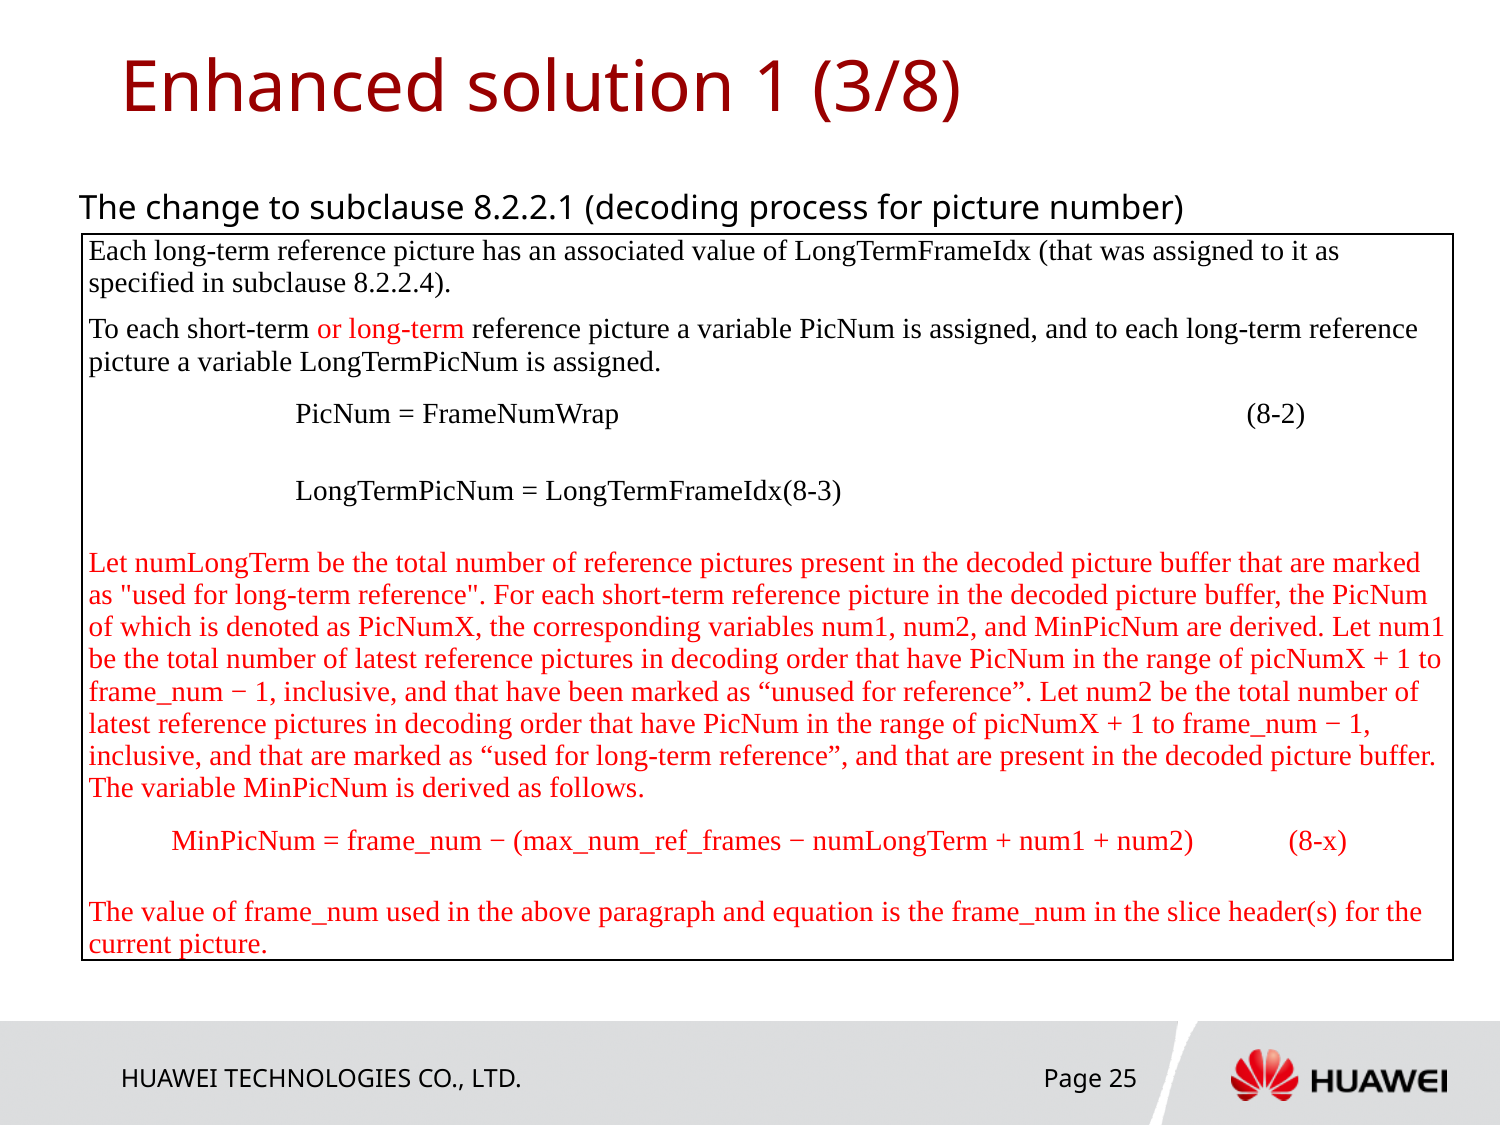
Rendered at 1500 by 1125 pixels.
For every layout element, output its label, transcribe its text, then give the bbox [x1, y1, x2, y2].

table_header Each long-term reference picture has an associated value of LongTermFrameIdx (that was assigned to it as specified in subclause 8.2.2.4). To each short-term or long-term reference picture a variable PicNum is assigned, and to each long-term reference picture a variable LongTermPicNum is assigned. PicNum = FrameNumWrap (8‑2) LongTermPicNum = LongTermFrameIdx (8‑3) Let numLongTerm be the total number of reference pictures present in the decoded picture buffer that are marked as "used for long-term reference". For each short-term reference picture in the decoded picture buffer, the PicNum of which is denoted as PicNumX, the corresponding variables num1, num2, and MinPicNum are derived. Let num1 be the total number of latest reference pictures in decoding order that have PicNum in the range of picNumX + 1 to frame_num − 1, inclusive, and that have been marked as “unused for reference”. Let num2 be the total number of latest reference pictures in decoding order that have PicNum in the range of picNumX + 1 to frame_num − 1, inclusive, and that are marked as “used for long-term reference”, and that are present in the decoded picture buffer. The variable MinPicNum is derived as follows. MinPicNum = frame_num − (max_num_ref_frames − numLongTerm + num1 + num2) (8‑x) The value of frame_num used in the above paragraph and equation is the frame_num in the slice header(s) for the current picture. [83, 235, 1452, 959]
list The change to subclause 8.2.2.1 (decoding process for picture number) [0, 163, 1442, 1020]
title Enhanced solution 1 (3/8) [106, 11, 1378, 155]
slide_number Page 25 [1043, 1064, 1388, 1125]
picture [0, 1021, 1500, 1125]
